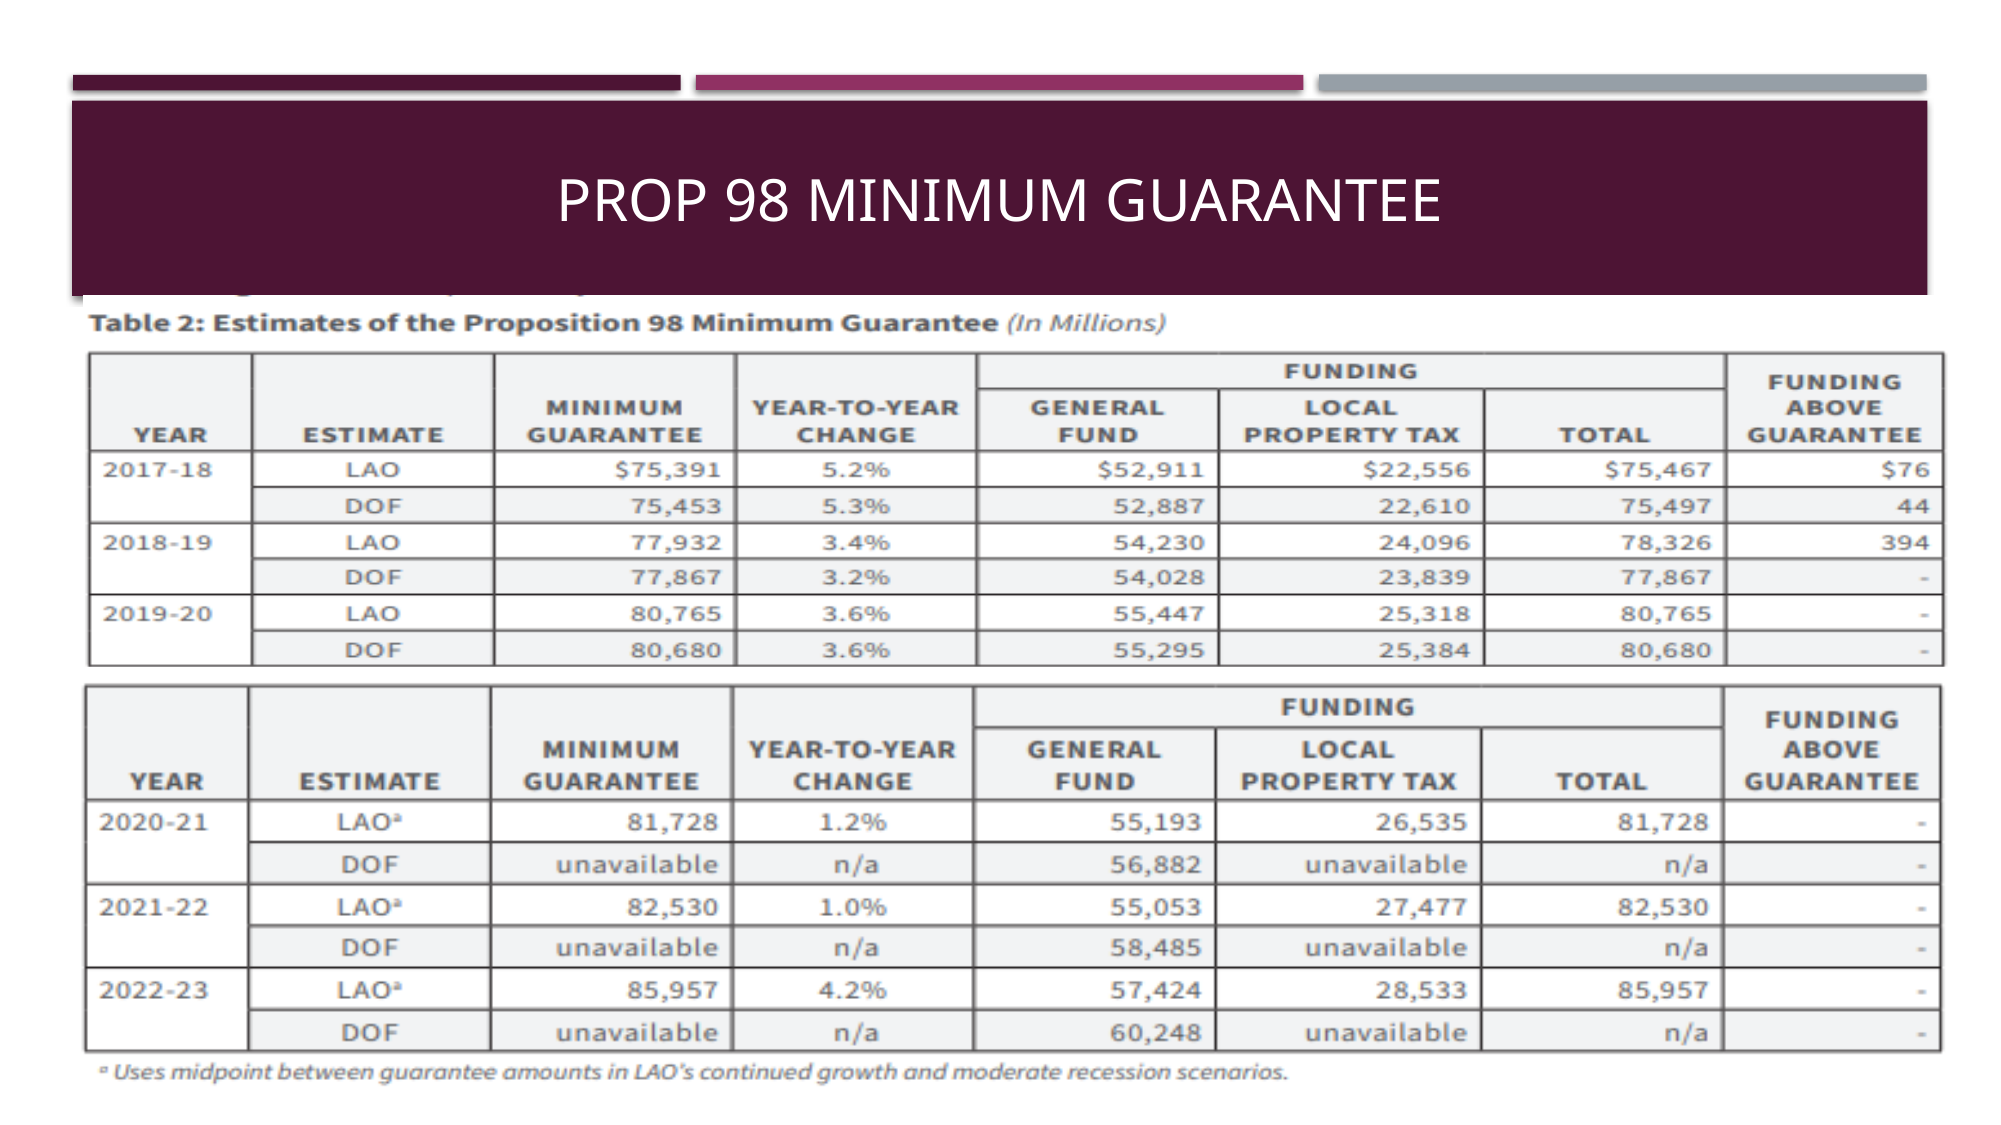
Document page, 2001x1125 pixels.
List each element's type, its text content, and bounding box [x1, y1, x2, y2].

title PROP 98 minimum guarantee [95, 115, 1905, 282]
picture [56, 667, 1956, 1100]
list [82, 295, 1952, 666]
